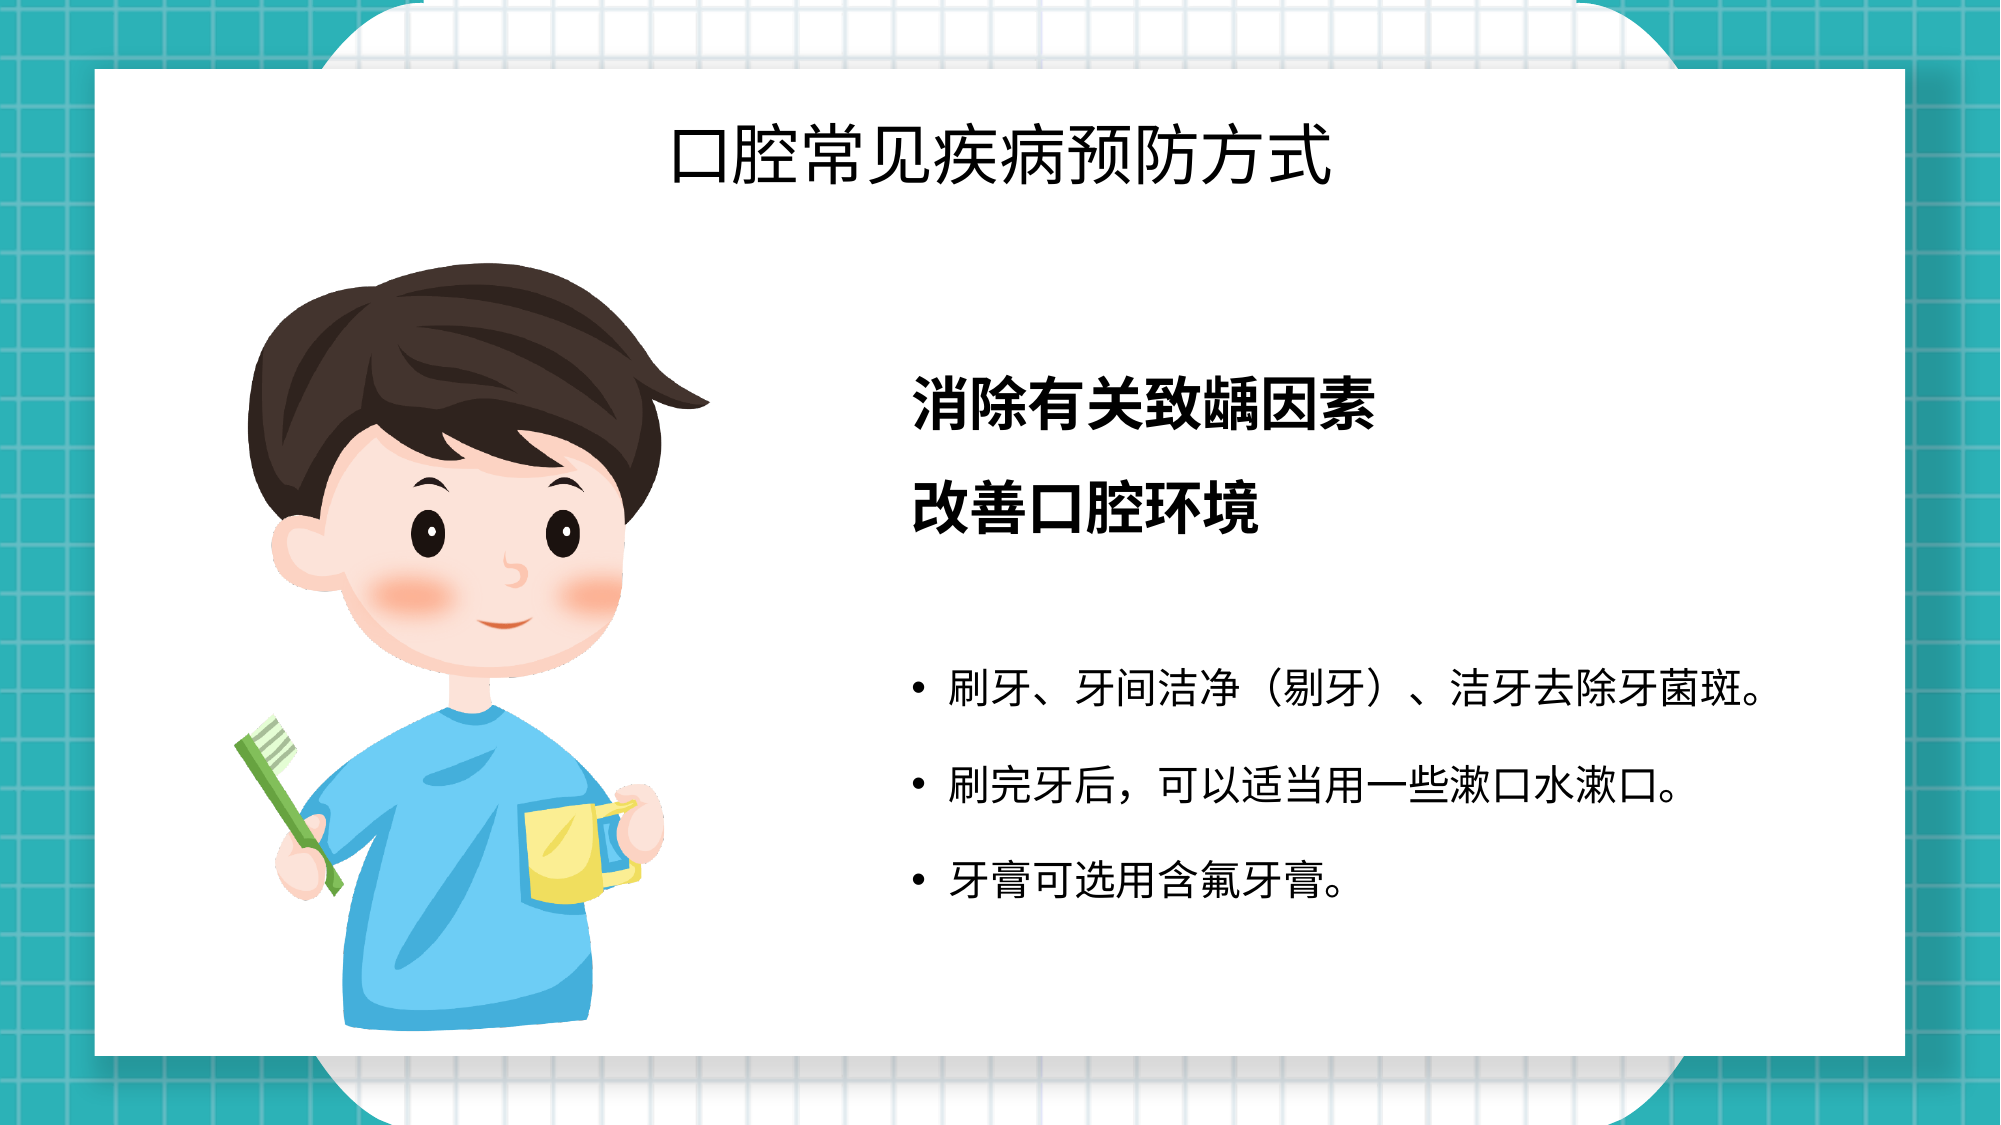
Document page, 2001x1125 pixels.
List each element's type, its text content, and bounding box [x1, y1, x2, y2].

text_box [1569, 68, 1906, 1057]
picture [3, 0, 2000, 1125]
list 刷牙、牙间洁净（剔牙）、洁牙去除牙菌斑。 刷完牙后，可以适当用一些漱口水漱口。 牙膏可选用含氟牙膏。 [1569, 629, 1872, 931]
text_box [94, 68, 431, 1057]
